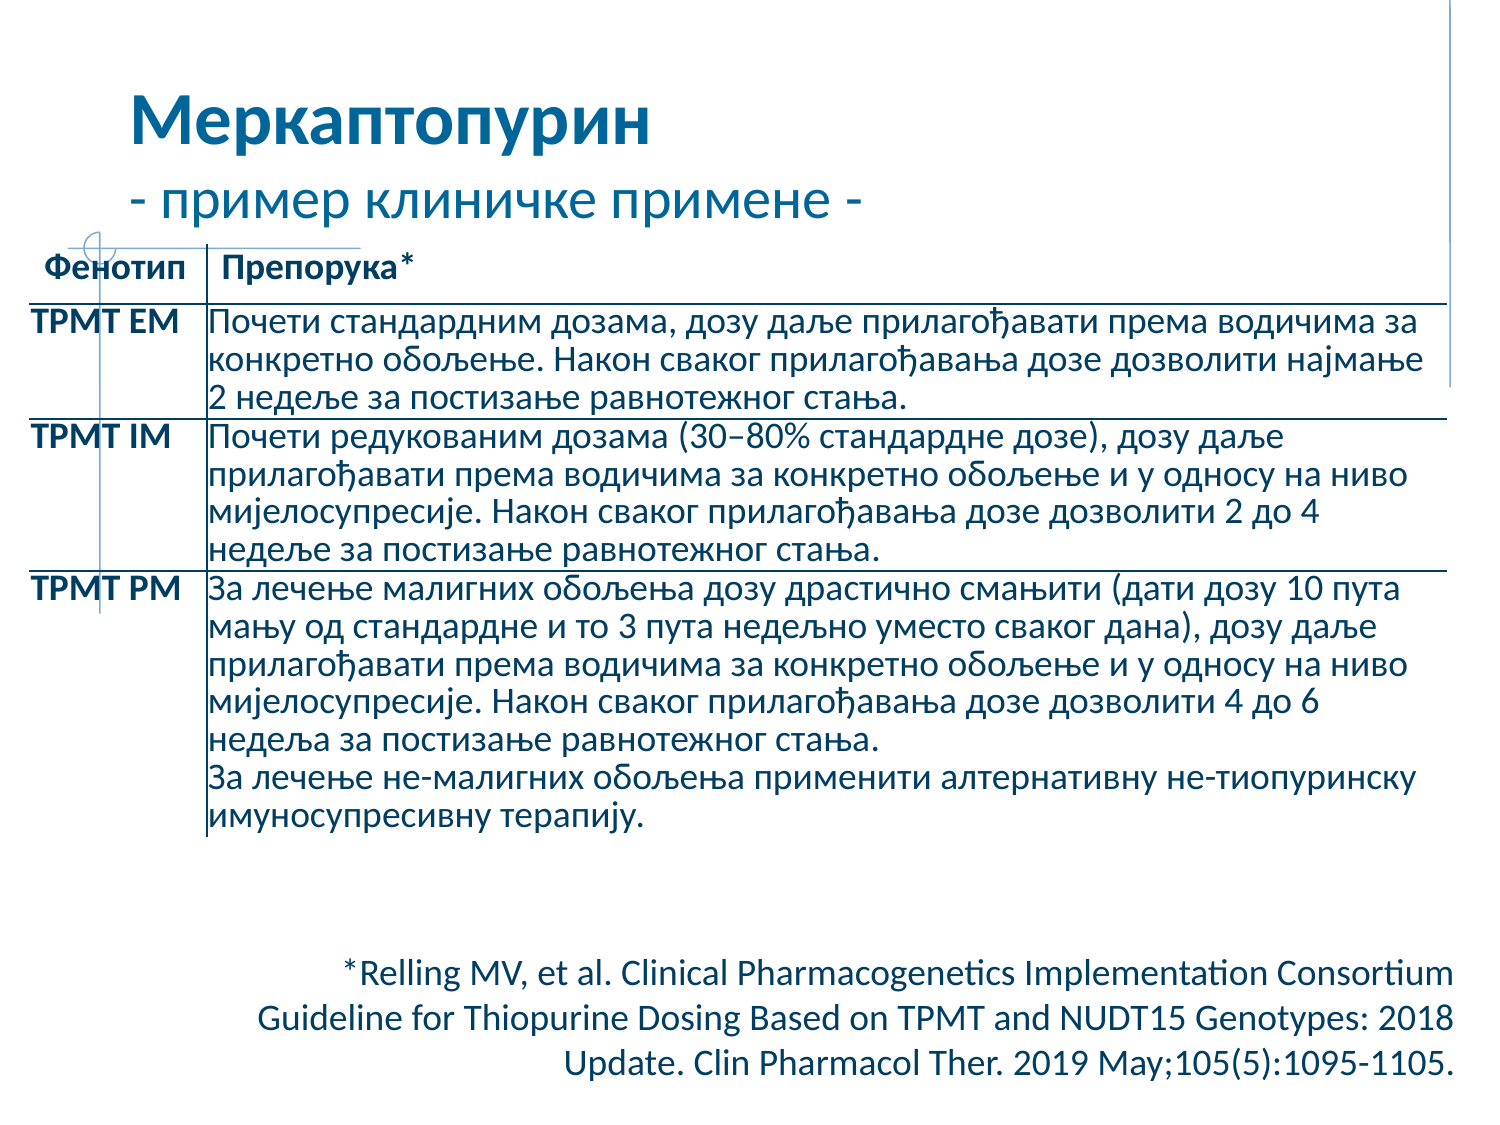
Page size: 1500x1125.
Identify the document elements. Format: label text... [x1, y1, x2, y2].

table_cell Почети редукованим дозама (30–80% стандардне дозе), дозу даље прилагођавати према водичима за конкретно обољење и у односу на ниво мијелосупресије. Након сваког прилагођавања дозе дозволити 2 до 4 недеље за постизање равнотежног стања. [208, 420, 1447, 570]
table_cell Почети стандардним дозама, дозу даље прилагођавати према водичима за конкретно обољење. Након сваког прилагођавања дозе дозволити најмање 2 недеље за постизање равнотежног стања. [208, 305, 1447, 418]
table_cell TPMT IM [29, 420, 206, 570]
table_cell TPMT PM [29, 572, 206, 837]
table_cell За лечење малигних обољења дозу драстично смањити (дати дозу 10 пута мању од стандардне и то 3 пута недељно уместо сваког дана), дозу даље прилагођавати према водичима за конкретно обољење и у односу на ниво мијелосупресије. Након сваког прилагођавања дозе дозволити 4 до 6 недеља за постизање равнотежног стања. За лечење не-малигних обољења применити алтернативну не-тиопуринску имуносупресивну терапију. [208, 572, 1447, 837]
table_cell TPMT EM [29, 305, 206, 418]
table_header Фенотип [29, 244, 206, 303]
text_box *Relling MV, et al. Clinical Pharmacogenetics Implementation Consortium Guideline for Thiopurine Dosing Based on TPMT and NUDT15 Genotypes: 2018 Update. Clin Pharmacol Ther. 2019 May;105(5):1095-1105. [147, 940, 1471, 1094]
table_header Препорука* [208, 244, 1447, 303]
title Меркаптопурин - пример клиничке примене - [113, 49, 1436, 238]
